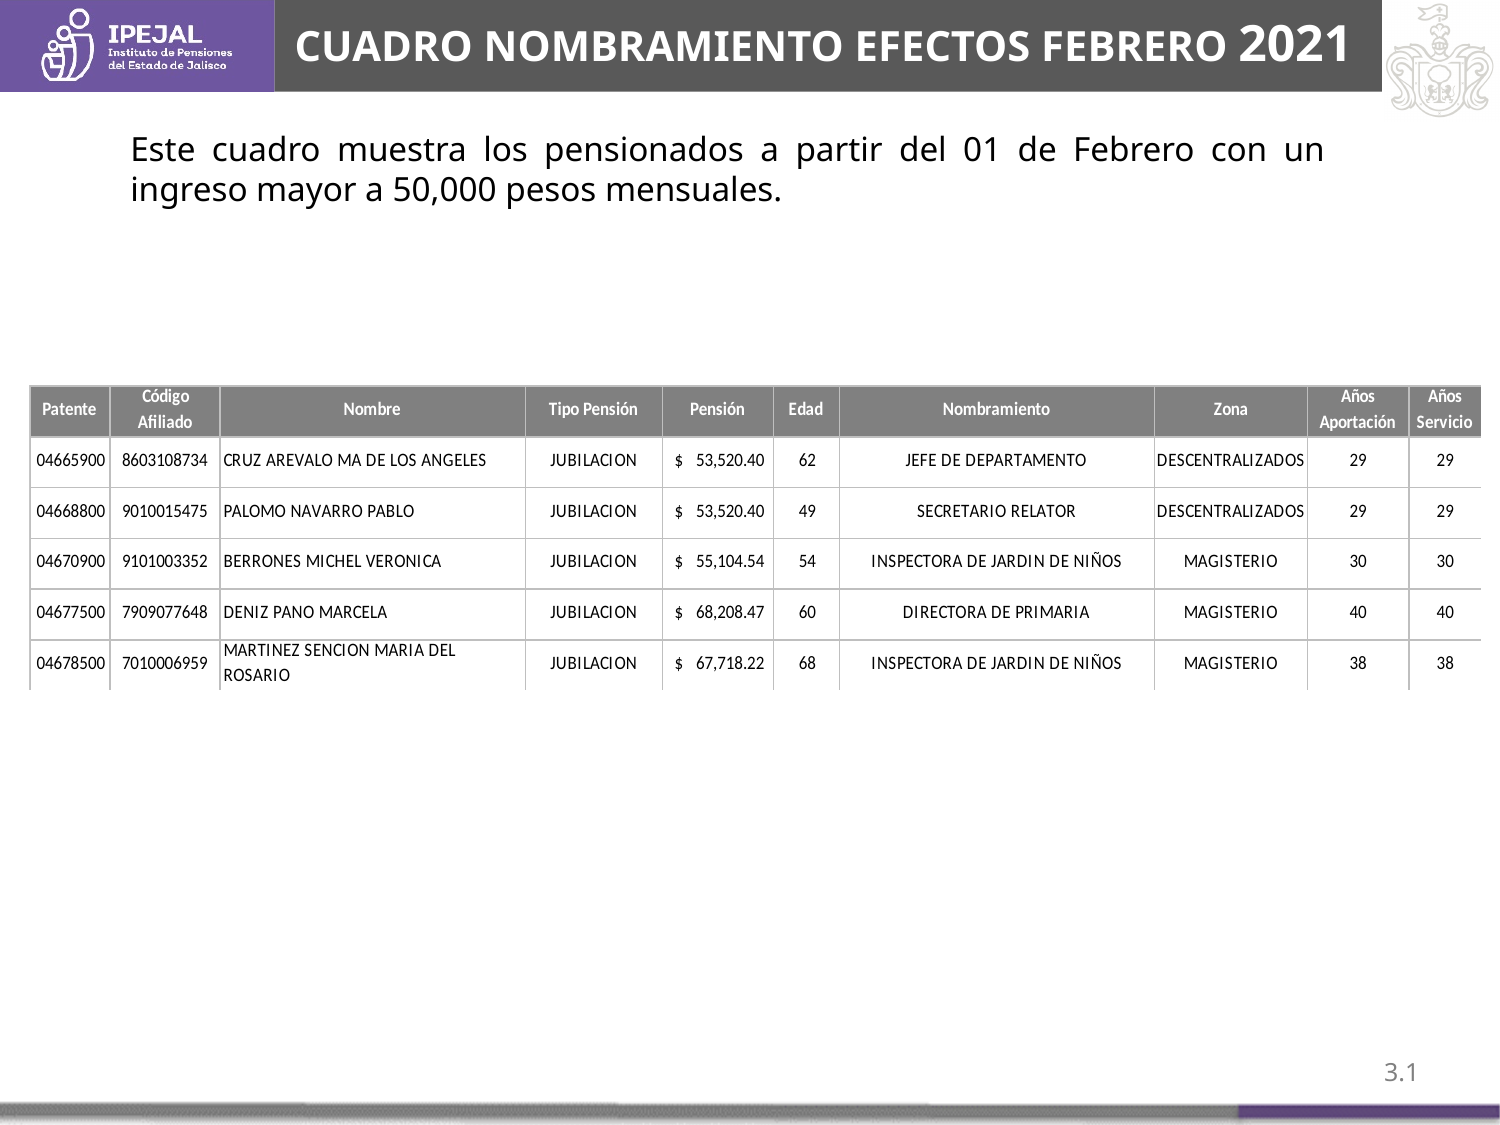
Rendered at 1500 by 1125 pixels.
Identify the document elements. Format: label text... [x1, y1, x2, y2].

picture [0, 0, 275, 92]
picture [29, 385, 1483, 692]
picture [0, 1096, 1500, 1125]
text_box Este cuadro muestra los pensionados a partir del 01 de Febrero con un ingreso mayor a 50,000 pesos mensuales. [115, 121, 1342, 216]
slide_number 3.1 [1341, 1039, 1435, 1103]
text_box CUADRO NOMBRAMIENTO EFECTOS FEBRERO 2021 [271, 7, 1375, 76]
